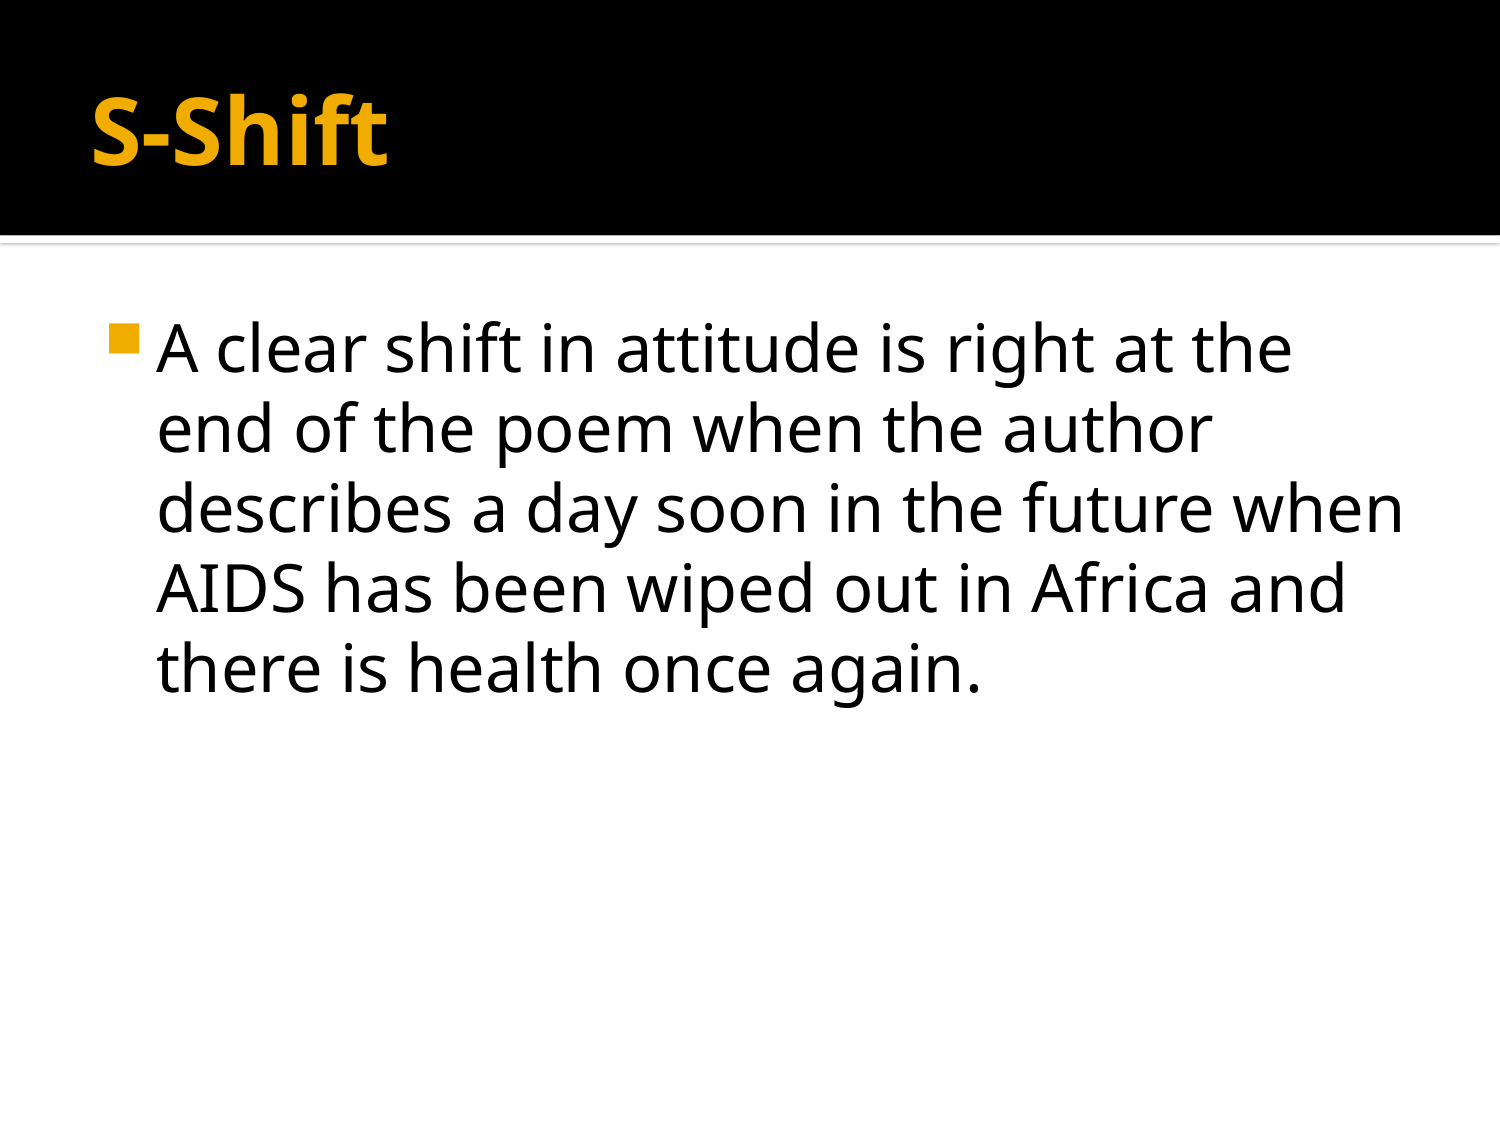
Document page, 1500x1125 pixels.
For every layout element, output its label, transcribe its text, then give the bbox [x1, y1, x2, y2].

list A clear shift in attitude is right at the end of the poem when the author describes a day soon in the future when AIDS has been wiped out in Africa and there is health once again. [75, 291, 1425, 1050]
title S-Shift [75, 25, 1425, 231]
